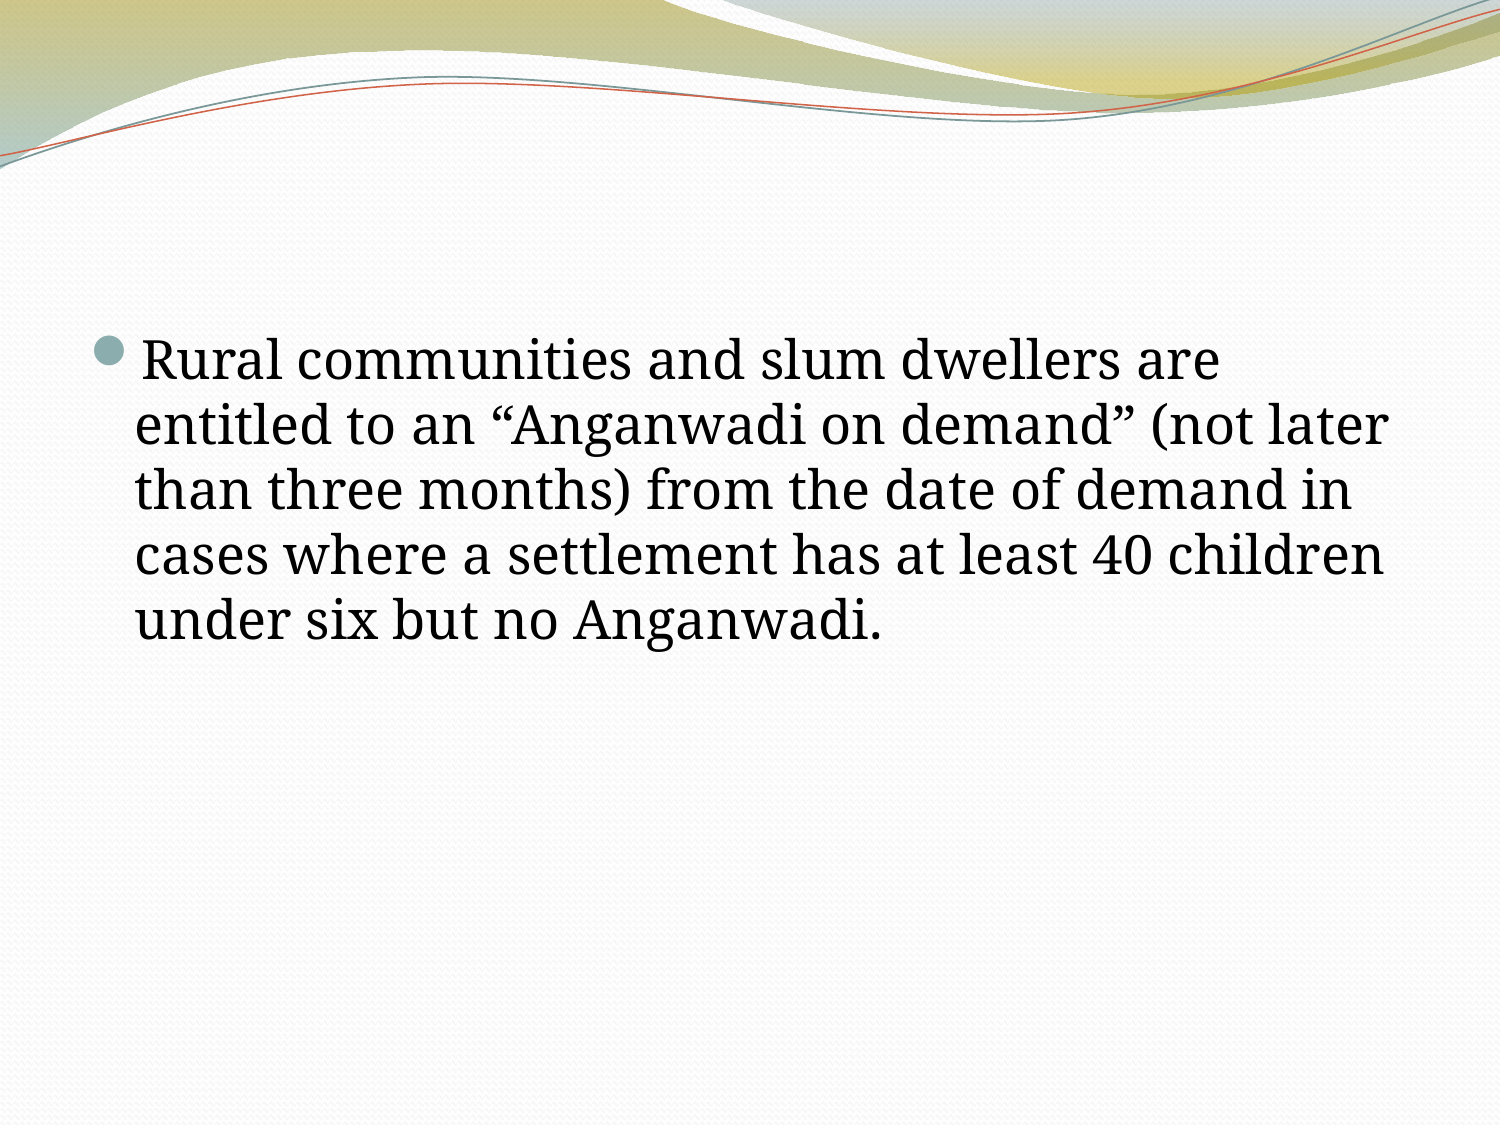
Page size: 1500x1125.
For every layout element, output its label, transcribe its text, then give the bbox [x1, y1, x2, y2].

list Rural communities and slum dwellers are entitled to an “Anganwadi on demand” (not later than three months) from the date of demand in cases where a settlement has at least 40 children under six but no Anganwadi. [75, 317, 1425, 1038]
